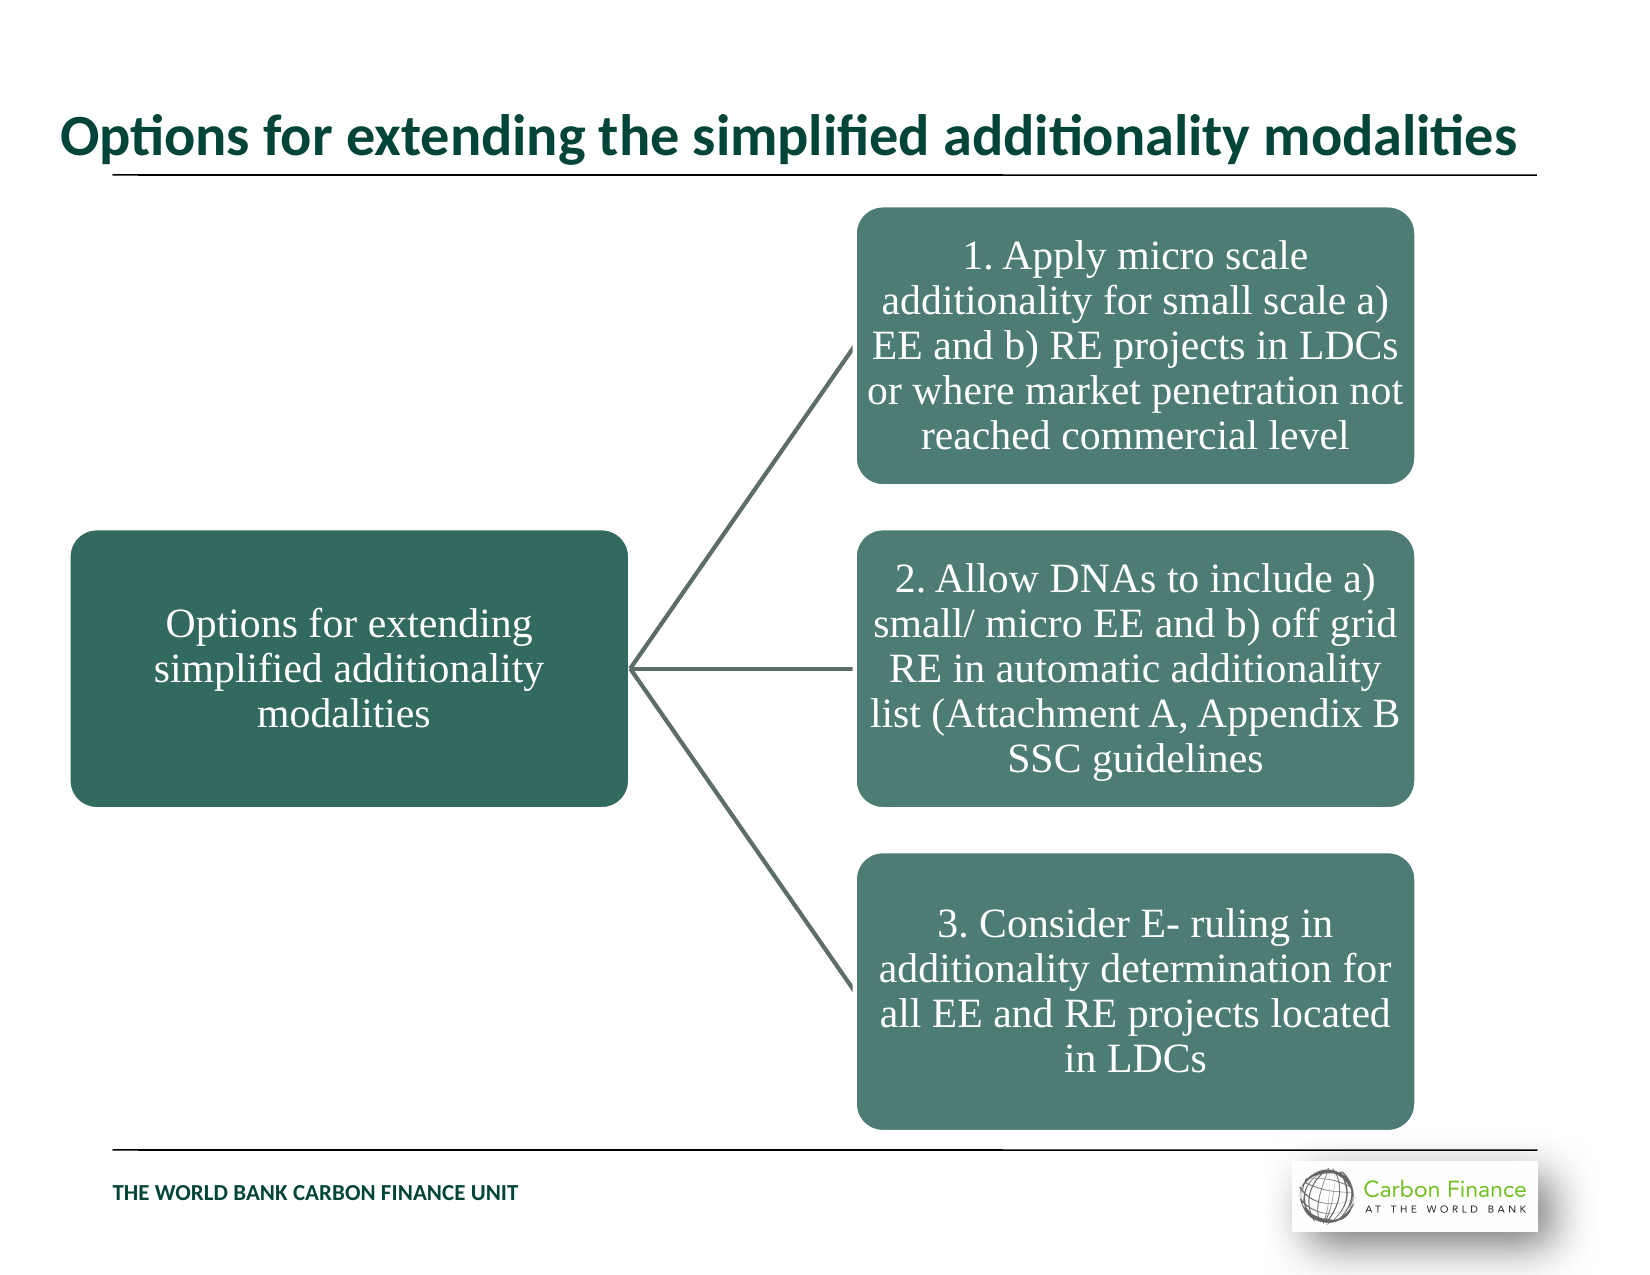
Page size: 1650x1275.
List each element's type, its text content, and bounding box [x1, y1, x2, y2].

title Options for extending the simplified additionality modalities [59, 87, 1538, 176]
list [29, 204, 1456, 1133]
picture [1292, 1161, 1538, 1232]
